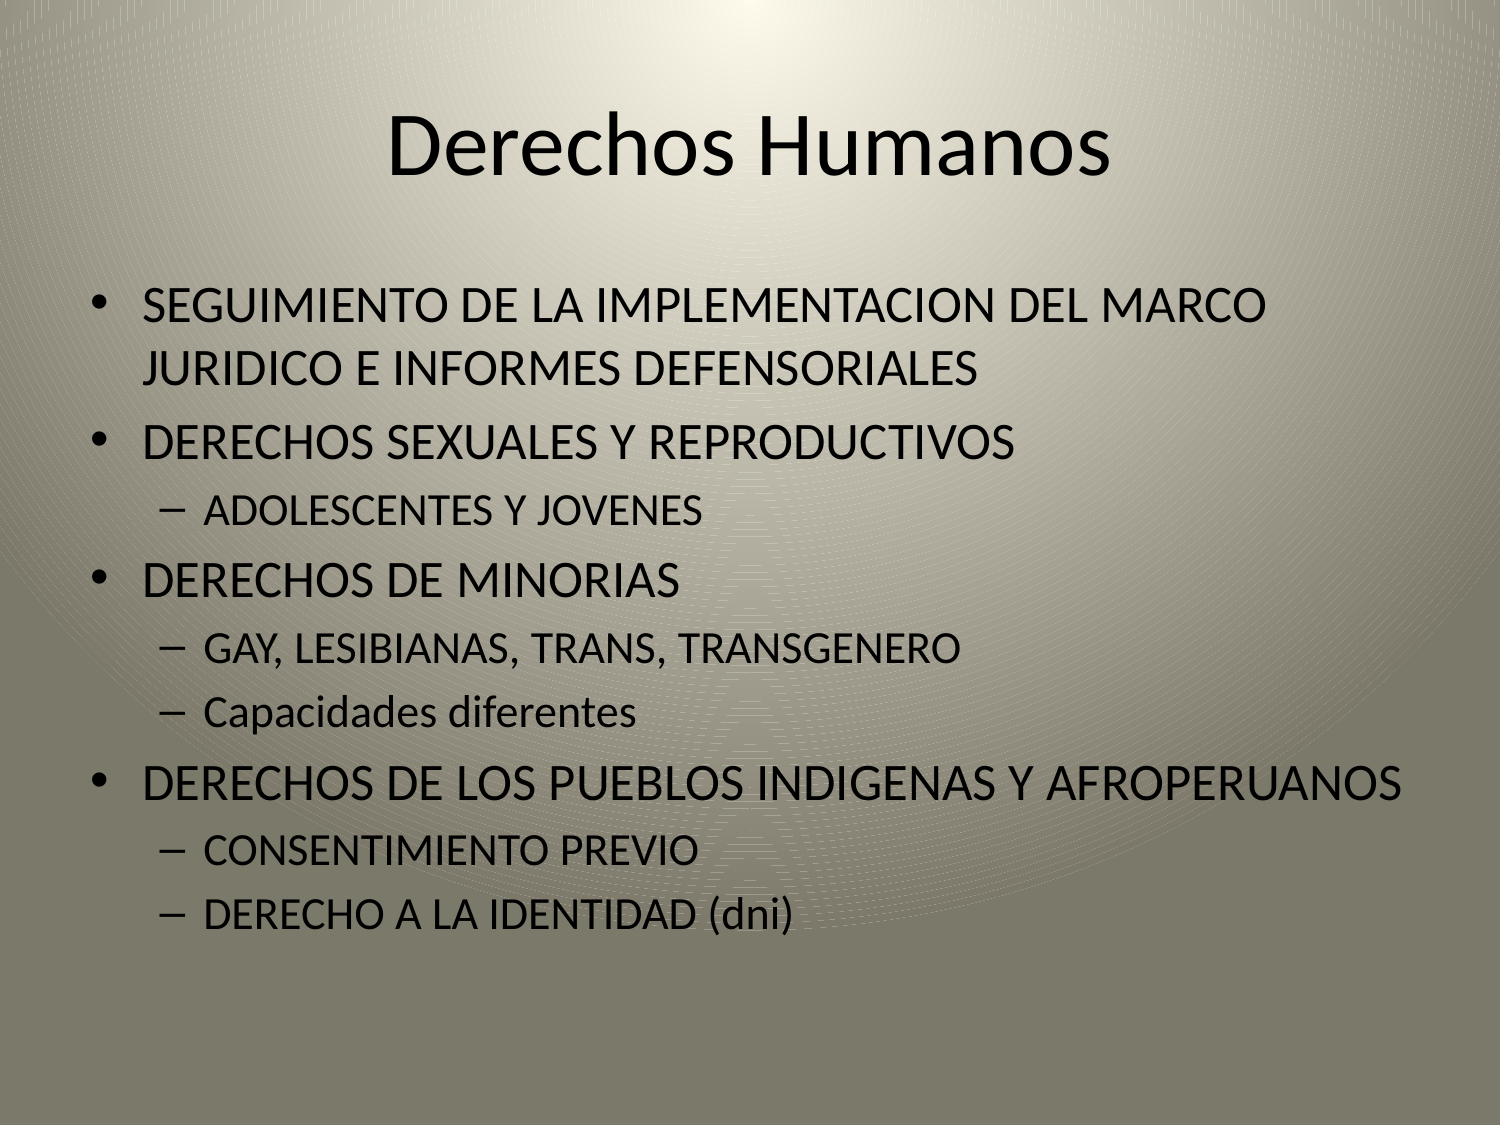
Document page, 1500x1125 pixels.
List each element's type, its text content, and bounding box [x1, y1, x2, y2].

list SEGUIMIENTO DE LA IMPLEMENTACION DEL MARCO JURIDICO E INFORMES DEFENSORIALES DERECHOS SEXUALES Y REPRODUCTIVOS ADOLESCENTES Y JOVENES DERECHOS DE MINORIAS GAY, LESIBIANAS, TRANS, TRANSGENERO Capacidades diferentes DERECHOS DE LOS PUEBLOS INDIGENAS Y AFROPERUANOS CONSENTIMIENTO PREVIO DERECHO A LA IDENTIDAD (dni) [75, 262, 1425, 1005]
title Derechos Humanos [75, 45, 1425, 233]
